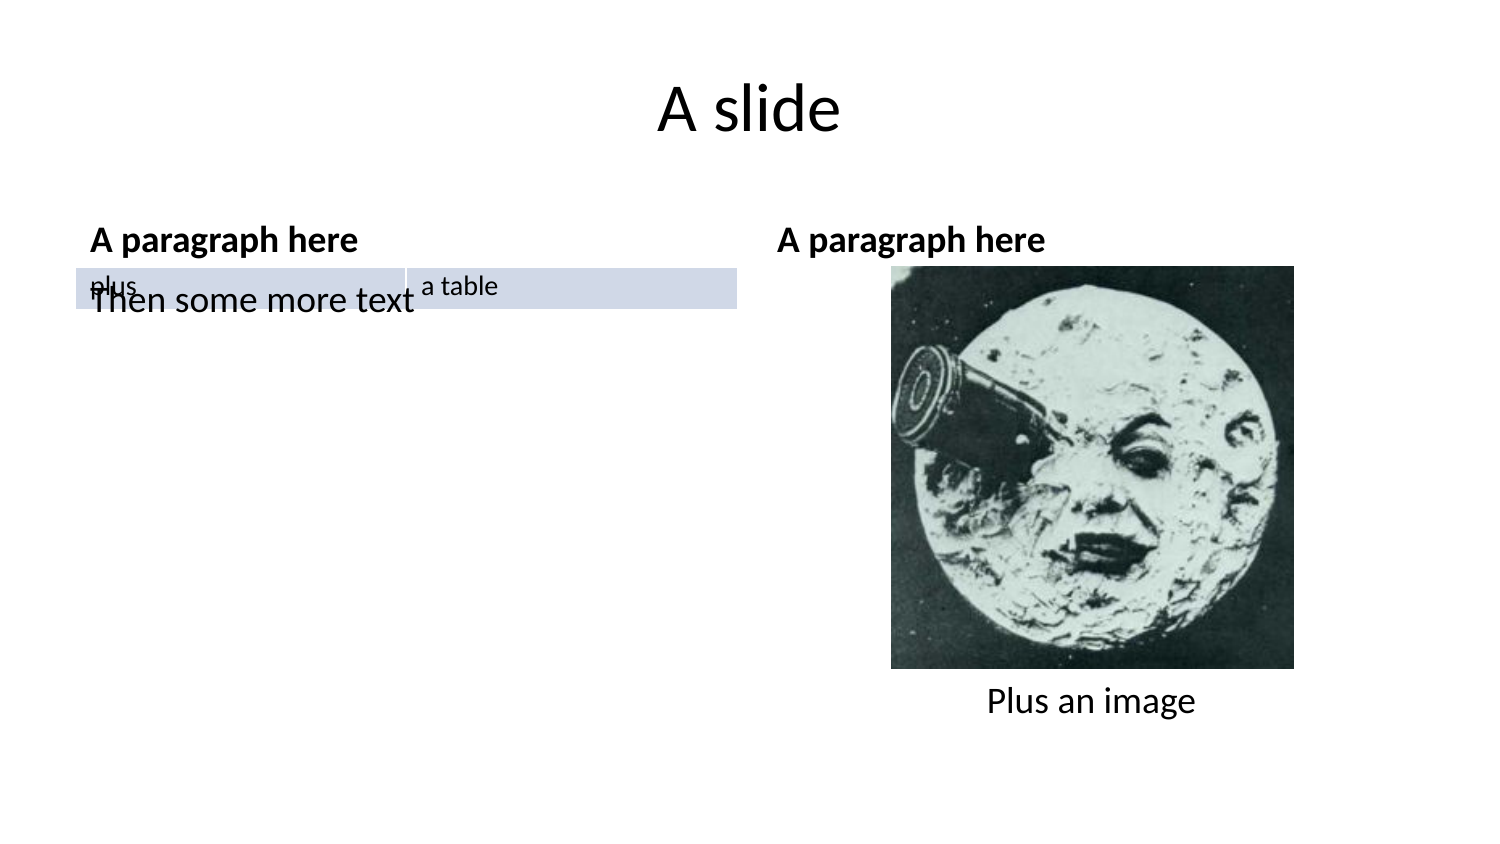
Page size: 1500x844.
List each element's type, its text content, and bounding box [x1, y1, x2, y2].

list Then some more text [75, 267, 738, 754]
picture [891, 266, 1294, 670]
list A paragraph here [75, 188, 738, 266]
title A slide [75, 33, 1425, 175]
list A paragraph here [761, 188, 1425, 268]
text_box Plus an image [760, 668, 1423, 753]
